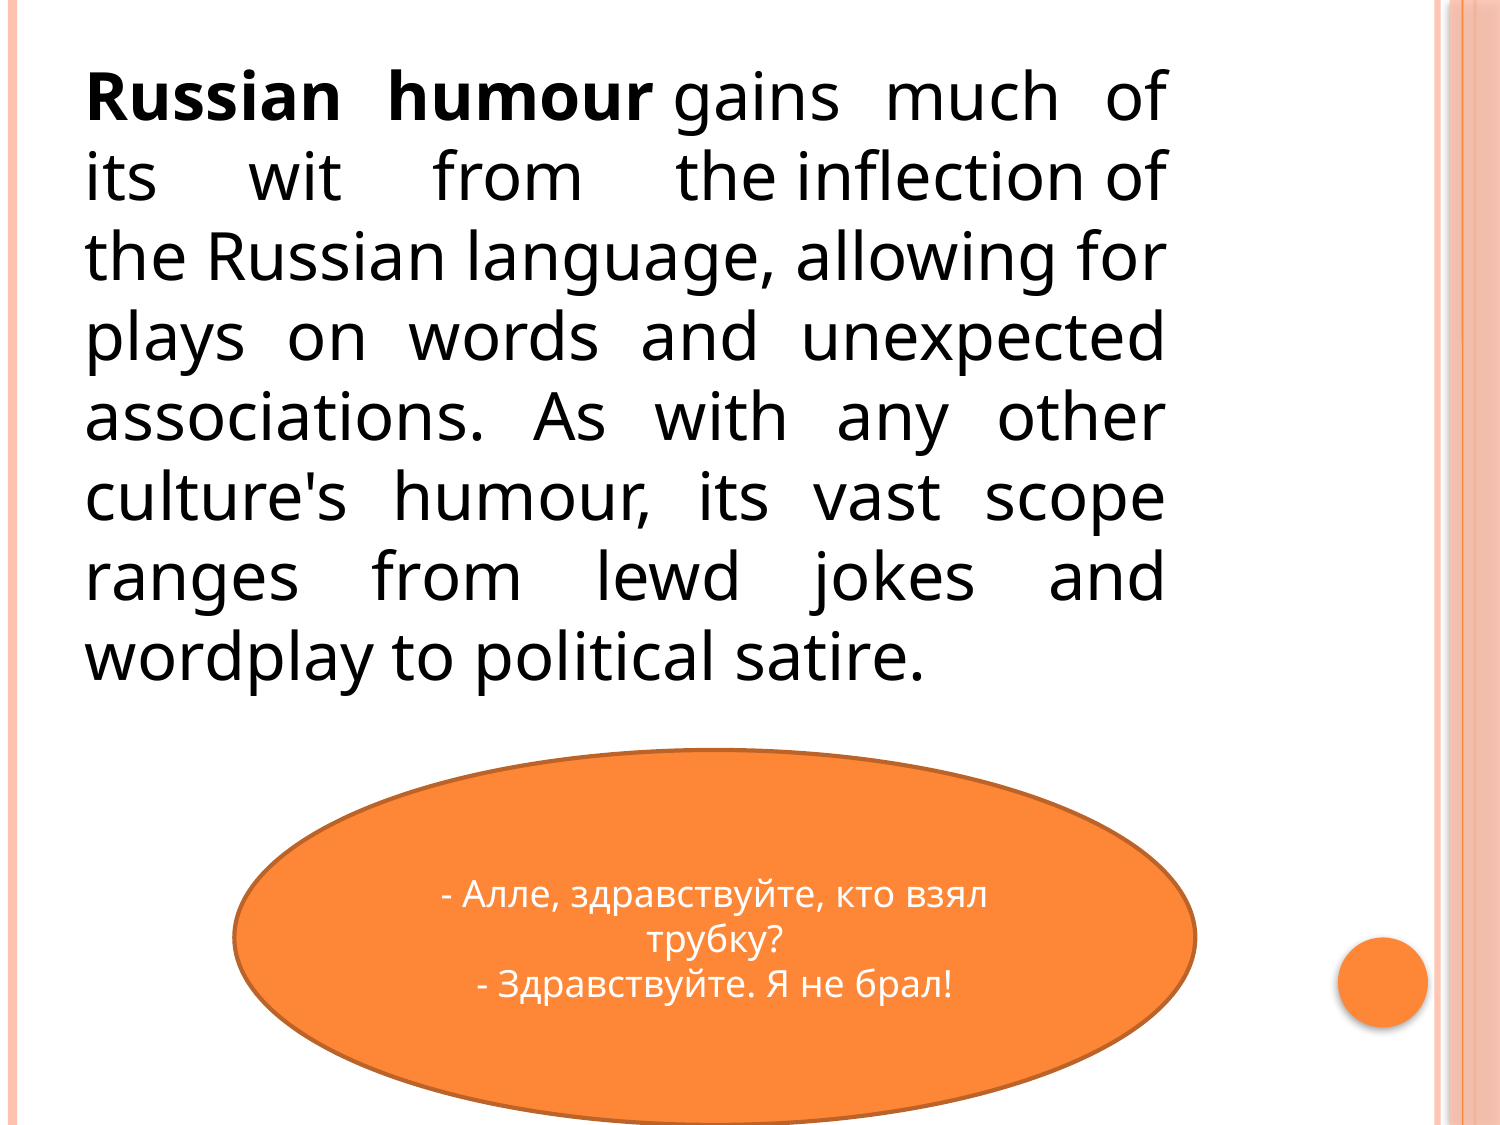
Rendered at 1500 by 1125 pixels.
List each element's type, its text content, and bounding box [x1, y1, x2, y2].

text_box - Алле, здравствуйте, кто взял трубку? - Здравствуйте. Я не брал! [232, 747, 1198, 1125]
text_box Russian humour gains much of its wit from the inflection of the Russian language, allowing for plays on words and unexpected associations. As with any other culture's humour, its vast scope ranges from lewd jokes and wordplay to political satire. [70, 46, 1184, 702]
